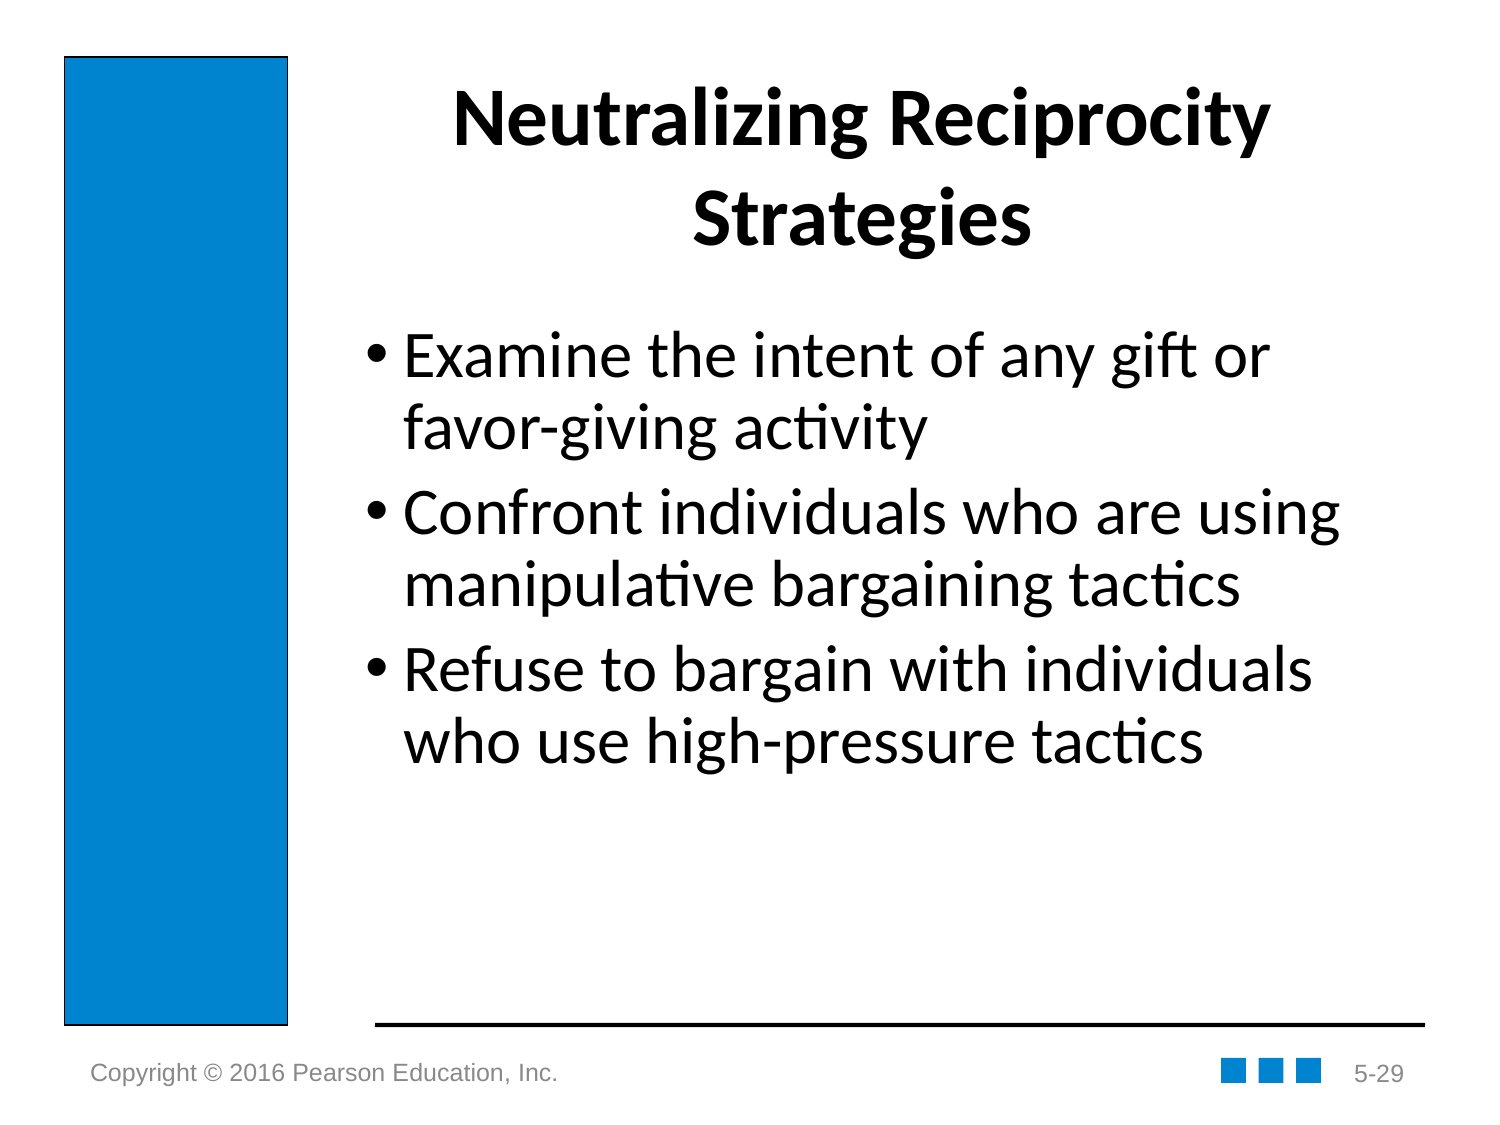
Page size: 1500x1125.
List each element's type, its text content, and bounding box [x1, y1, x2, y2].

text_box [1296, 1057, 1321, 1083]
text_box [1258, 1057, 1284, 1083]
text_box [64, 56, 288, 1025]
text_box 5-29 [1333, 1050, 1425, 1095]
text_box [1221, 1057, 1246, 1083]
list Examine the intent of any gift or favor-giving activity Confront individuals who are using manipulative bargaining tactics Refuse to bargain with individuals who use high-pressure tactics [350, 312, 1388, 950]
title Neutralizing Reciprocity Strategies [300, 45, 1425, 280]
text_box Copyright © 2016 Pearson Education, Inc. [75, 1055, 625, 1088]
